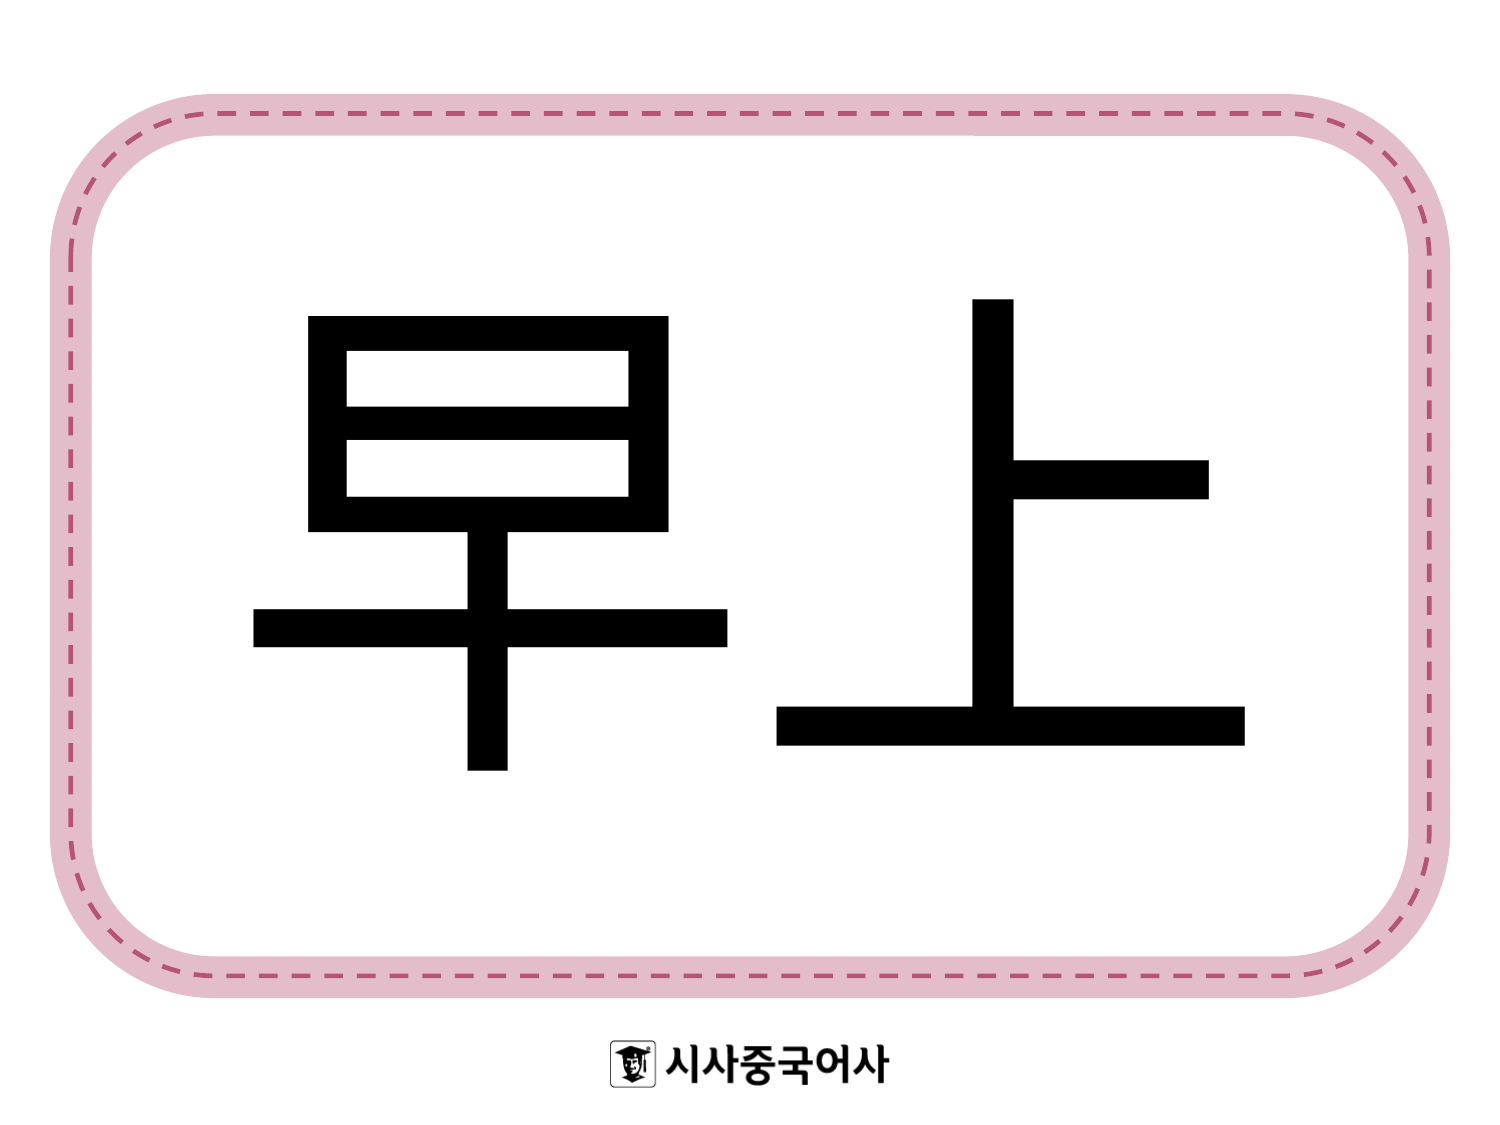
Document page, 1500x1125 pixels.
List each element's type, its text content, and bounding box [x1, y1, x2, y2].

picture [602, 1034, 898, 1094]
text_box 早上 [145, 189, 1354, 853]
